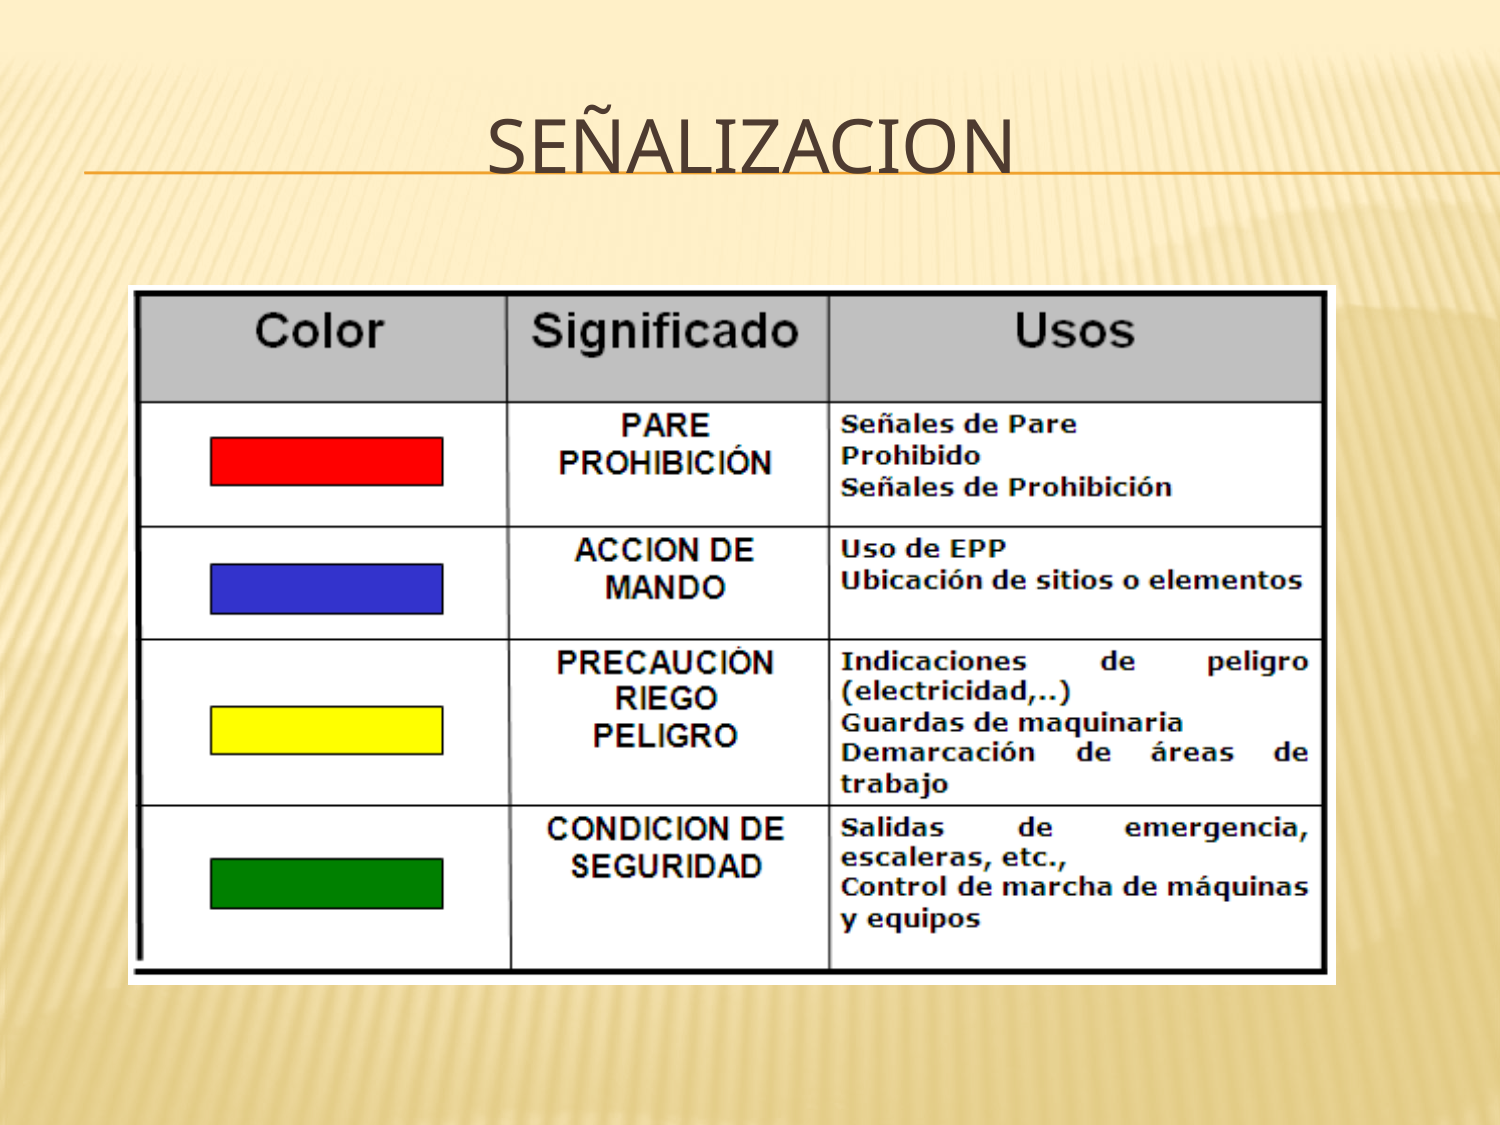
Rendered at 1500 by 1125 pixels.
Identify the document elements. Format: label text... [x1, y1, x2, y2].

title SEÑALIZACION [49, 75, 1475, 213]
picture [128, 285, 1337, 985]
